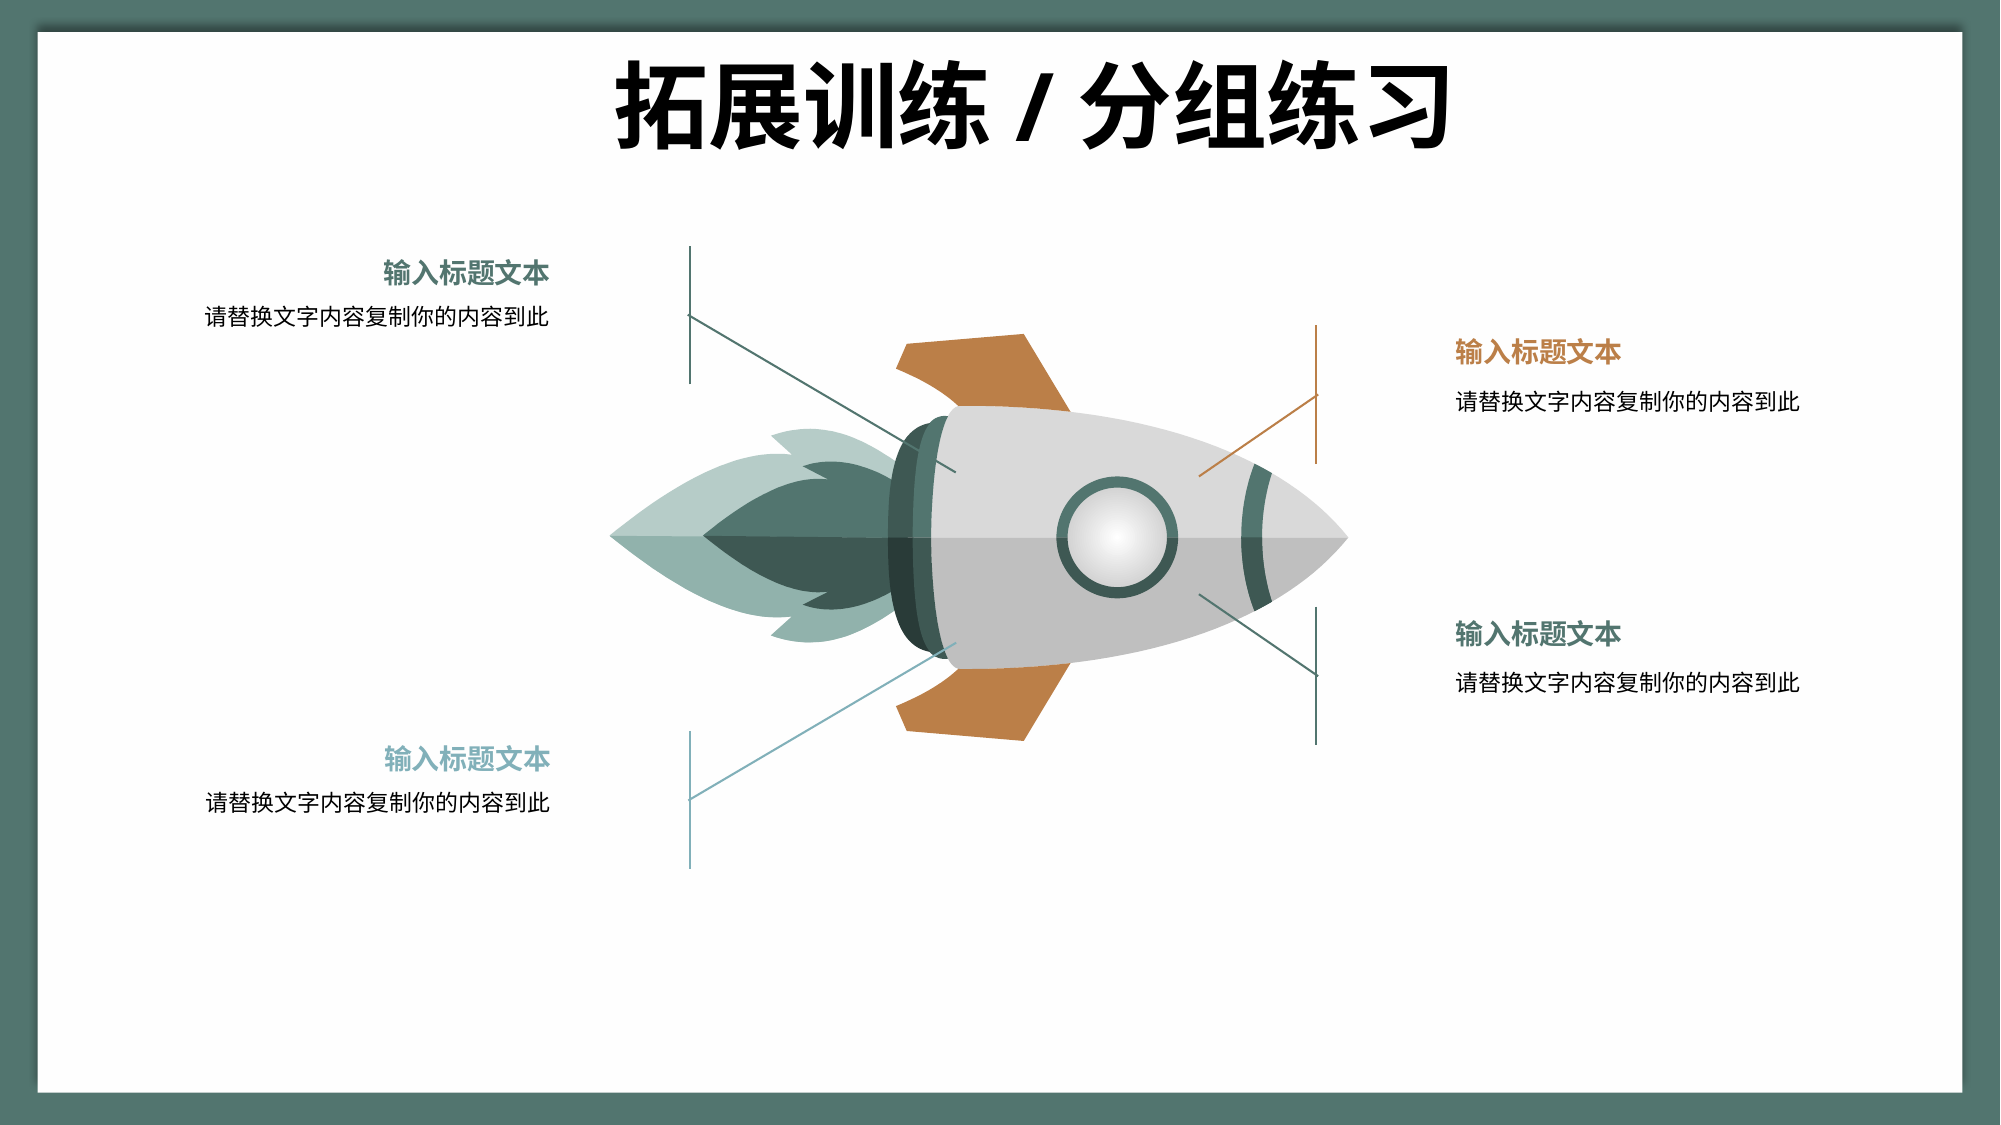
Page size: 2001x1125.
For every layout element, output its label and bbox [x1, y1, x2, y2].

text_box [609, 245, 1349, 870]
text_box [117, 251, 562, 378]
text_box [1443, 611, 1882, 738]
text_box [1443, 330, 1882, 457]
text_box [118, 737, 563, 864]
